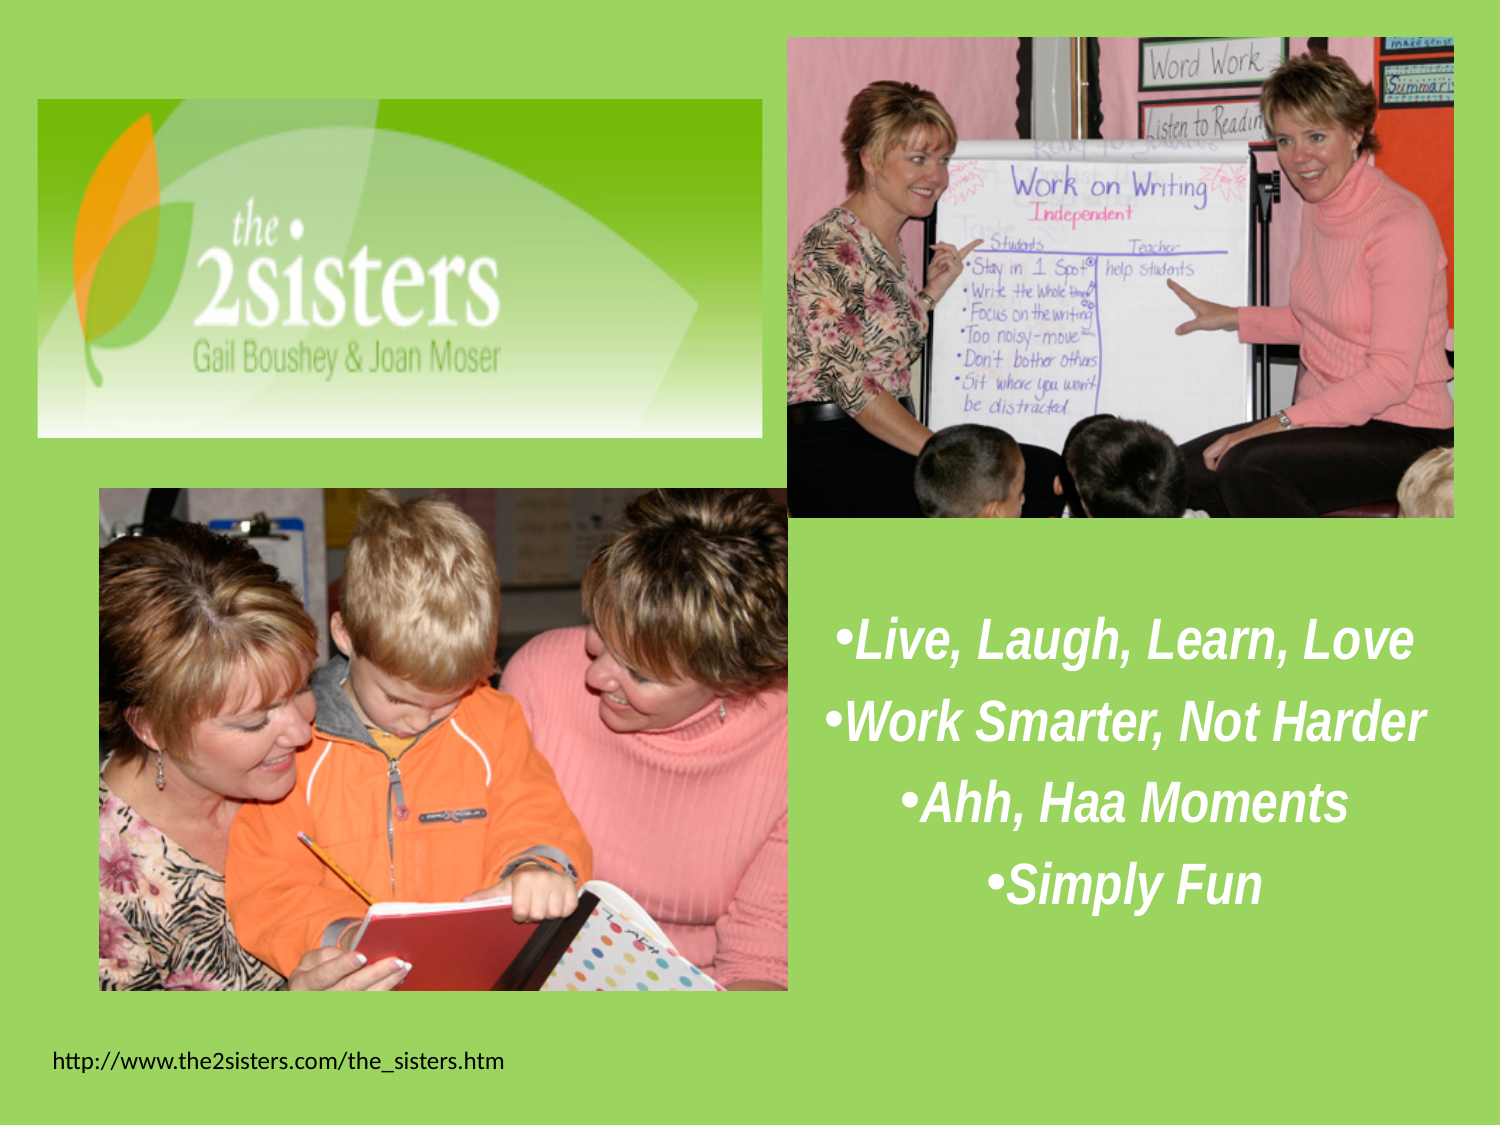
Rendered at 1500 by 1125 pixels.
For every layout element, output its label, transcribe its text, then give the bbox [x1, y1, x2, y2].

subtitle Live, Laugh, Learn, Love Work Smarter, Not Harder Ahh, Haa Moments Simply Fun [791, 512, 1463, 988]
text_box http://www.the2sisters.com/the_sisters.htm [37, 1037, 525, 1083]
picture [37, 99, 763, 438]
picture [99, 37, 1454, 991]
